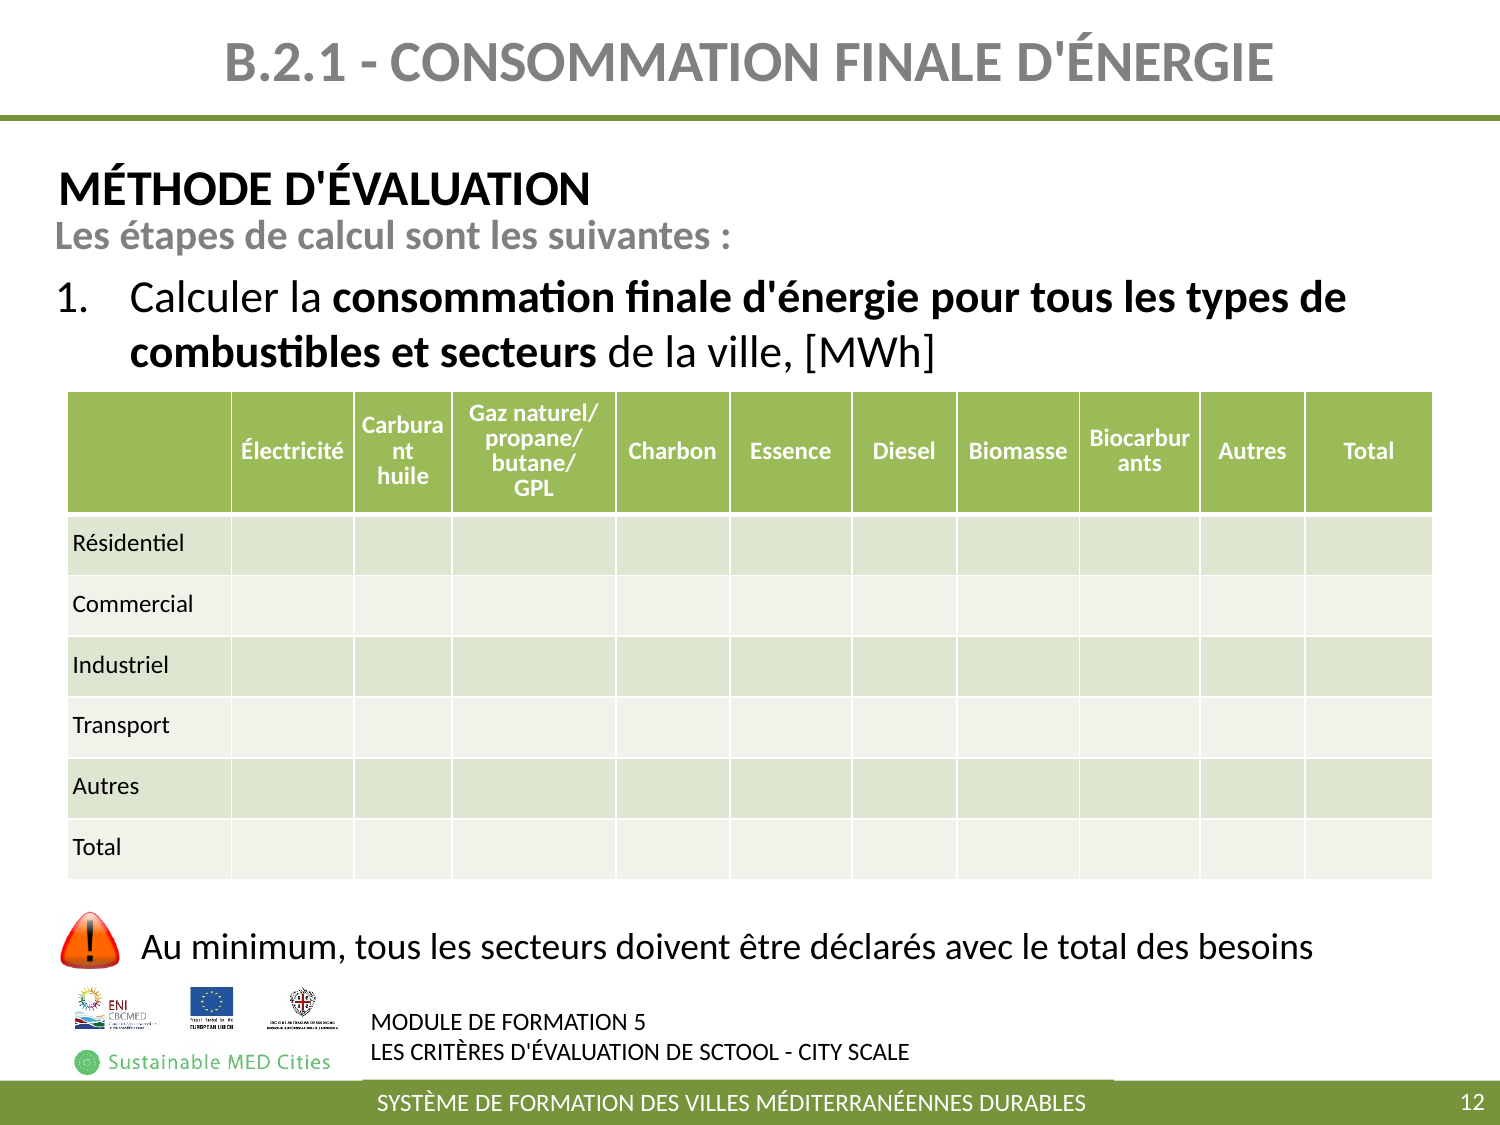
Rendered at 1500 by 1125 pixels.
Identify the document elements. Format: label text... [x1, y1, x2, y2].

table_cell [617, 759, 729, 818]
table_cell [1306, 637, 1432, 696]
table_cell [617, 576, 729, 635]
table_cell [958, 698, 1079, 757]
table_cell [1080, 517, 1199, 575]
table_cell [731, 576, 851, 635]
table_cell [355, 517, 451, 575]
table_cell Autres [68, 759, 231, 818]
table_cell [1080, 698, 1199, 757]
table_cell Résidentiel [68, 517, 231, 575]
table_cell [1306, 698, 1432, 757]
table_cell [1201, 517, 1304, 575]
table_header Carburant huile [355, 392, 451, 512]
table_cell [731, 517, 851, 575]
table_header Autres [1201, 392, 1304, 512]
table_header Total [1306, 392, 1432, 512]
table_cell [617, 820, 729, 879]
table_cell [853, 820, 956, 879]
table_cell [355, 820, 451, 879]
table_cell [232, 576, 353, 635]
table_cell [853, 759, 956, 818]
text_box MÉTHODE D'ÉVALUATION [43, 147, 1331, 235]
table_header Électricité [232, 392, 353, 512]
text_box SYSTÈME DE FORMATION DES VILLES MÉDITERRANÉENNES DURABLES [362, 1079, 1114, 1125]
table_cell [232, 759, 353, 818]
table_header Charbon [617, 392, 729, 512]
table_cell [232, 820, 353, 879]
table_cell Transport [68, 698, 231, 757]
table_cell Total [68, 820, 231, 879]
table_header Biomasse [958, 392, 1079, 512]
table_cell [853, 698, 956, 757]
table_cell [453, 698, 615, 757]
table_cell [453, 517, 615, 575]
table_cell [1080, 637, 1199, 696]
table_header Gaz naturel/ propane/ butane/ GPL [453, 392, 615, 512]
table_cell [1080, 820, 1199, 879]
table_header Biocarburants [1080, 392, 1199, 512]
table_cell [731, 759, 851, 818]
picture [62, 978, 356, 1080]
table_cell Industriel [68, 637, 231, 696]
table_cell [1306, 759, 1432, 818]
table_cell [232, 517, 353, 575]
text_box Les étapes de calcul sont les suivantes : Calculer la consommation finale d'énergie pour tous les types de combustibles et secteurs de la ville, [MWh] [39, 200, 1480, 474]
table_cell [355, 698, 451, 757]
table_cell [355, 759, 451, 818]
table_cell [853, 517, 956, 575]
table_cell [1201, 698, 1304, 757]
table_cell [1201, 576, 1304, 635]
table_cell [958, 576, 1079, 635]
table_cell [958, 820, 1079, 879]
table_cell [355, 576, 451, 635]
table_cell [617, 517, 729, 575]
table_cell [958, 759, 1079, 818]
table_cell [1201, 759, 1304, 818]
table_header [68, 392, 231, 512]
table_cell [1080, 576, 1199, 635]
table_cell [1306, 517, 1432, 575]
table_header Diesel [853, 392, 956, 512]
table_cell [731, 698, 851, 757]
table_cell [1201, 820, 1304, 879]
table_cell [958, 637, 1079, 696]
table_cell [355, 637, 451, 696]
table_cell [853, 637, 956, 696]
text_box Au minimum, tous les secteurs doivent être déclarés avec le total des besoins [126, 915, 1374, 975]
table_cell [453, 576, 615, 635]
table_cell [453, 759, 615, 818]
table_cell [853, 576, 956, 635]
table_cell [1080, 759, 1199, 818]
table_cell [1306, 820, 1432, 879]
table_cell [232, 698, 353, 757]
table_cell [453, 820, 615, 879]
table_cell [617, 698, 729, 757]
table_cell [232, 637, 353, 696]
title B.2.1 - CONSOMMATION FINALE D'ÉNERGIE [0, 0, 1500, 117]
slide_number 12 [1149, 1078, 1500, 1123]
picture [58, 909, 122, 971]
table_cell [731, 820, 851, 879]
table_cell [1306, 576, 1432, 635]
table_cell [731, 637, 851, 696]
table_cell [617, 637, 729, 696]
table_cell [958, 517, 1079, 575]
table_cell [453, 637, 615, 696]
table_cell Commercial [68, 576, 231, 635]
table_cell [1201, 637, 1304, 696]
table_header Essence [731, 392, 851, 512]
